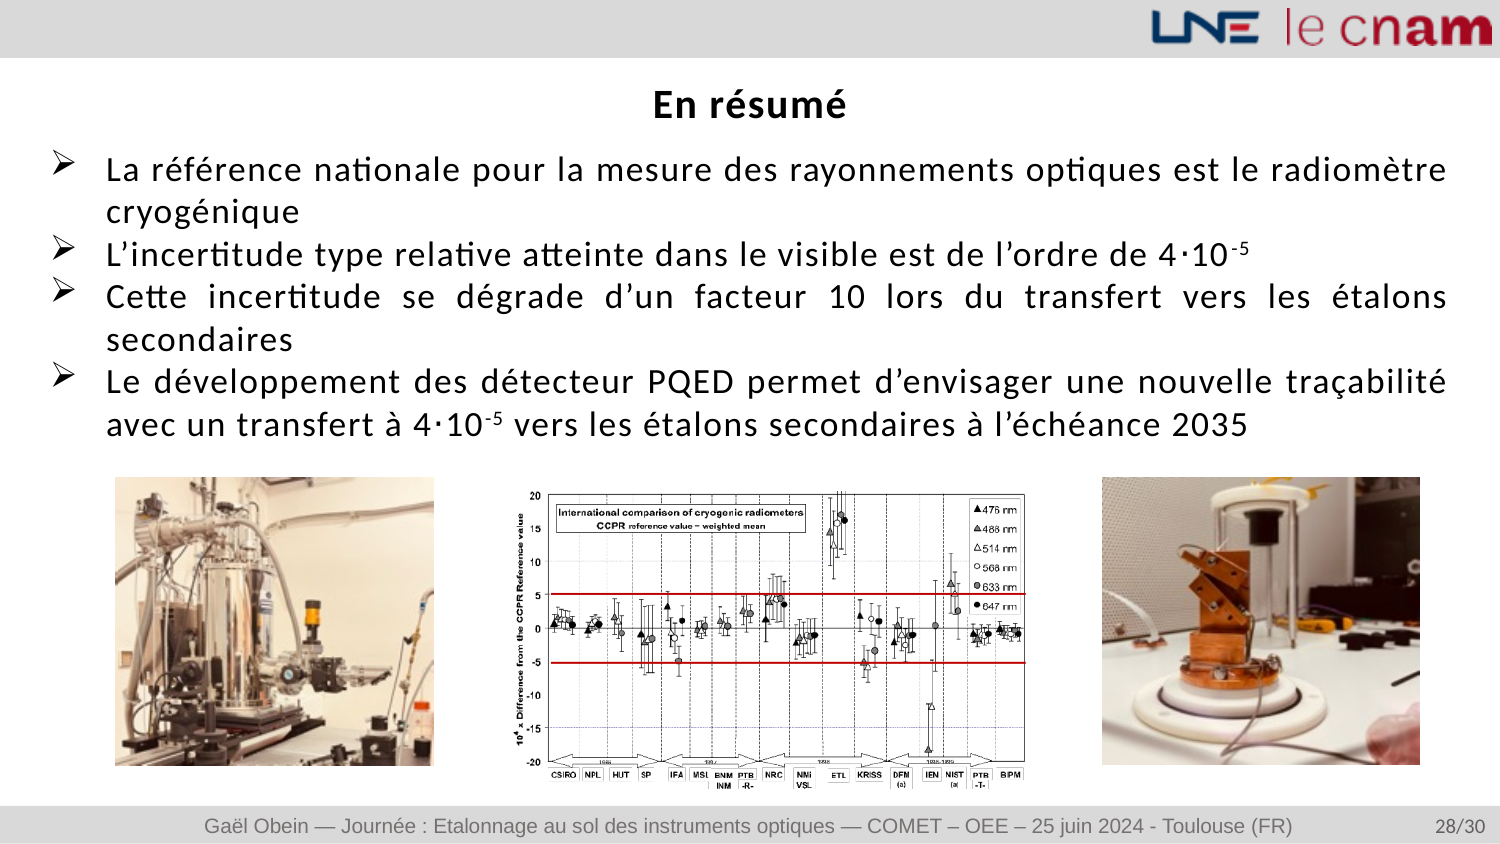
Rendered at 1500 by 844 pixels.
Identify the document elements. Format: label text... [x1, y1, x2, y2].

picture [1287, 8, 1492, 46]
text_box En résumé [35, 58, 1465, 138]
picture [1102, 477, 1420, 765]
text_box La référence nationale pour la mesure des rayonnements optiques est le radiomètre cryogénique L’incertitude type relative atteinte dans le visible est de l’ordre de 4⋅10-5 Cette incertitude se dégrade d’un facteur 10 lors du transfert vers les étalons secondaires Le développement des détecteur PQED permet d’envisager une nouvelle traçabilité avec un transfert à 4⋅10-5 vers les étalons secondaires à l’échéance 2035 [35, 138, 1465, 233]
picture [507, 475, 1031, 789]
picture [1150, 8, 1276, 46]
picture [115, 477, 434, 766]
